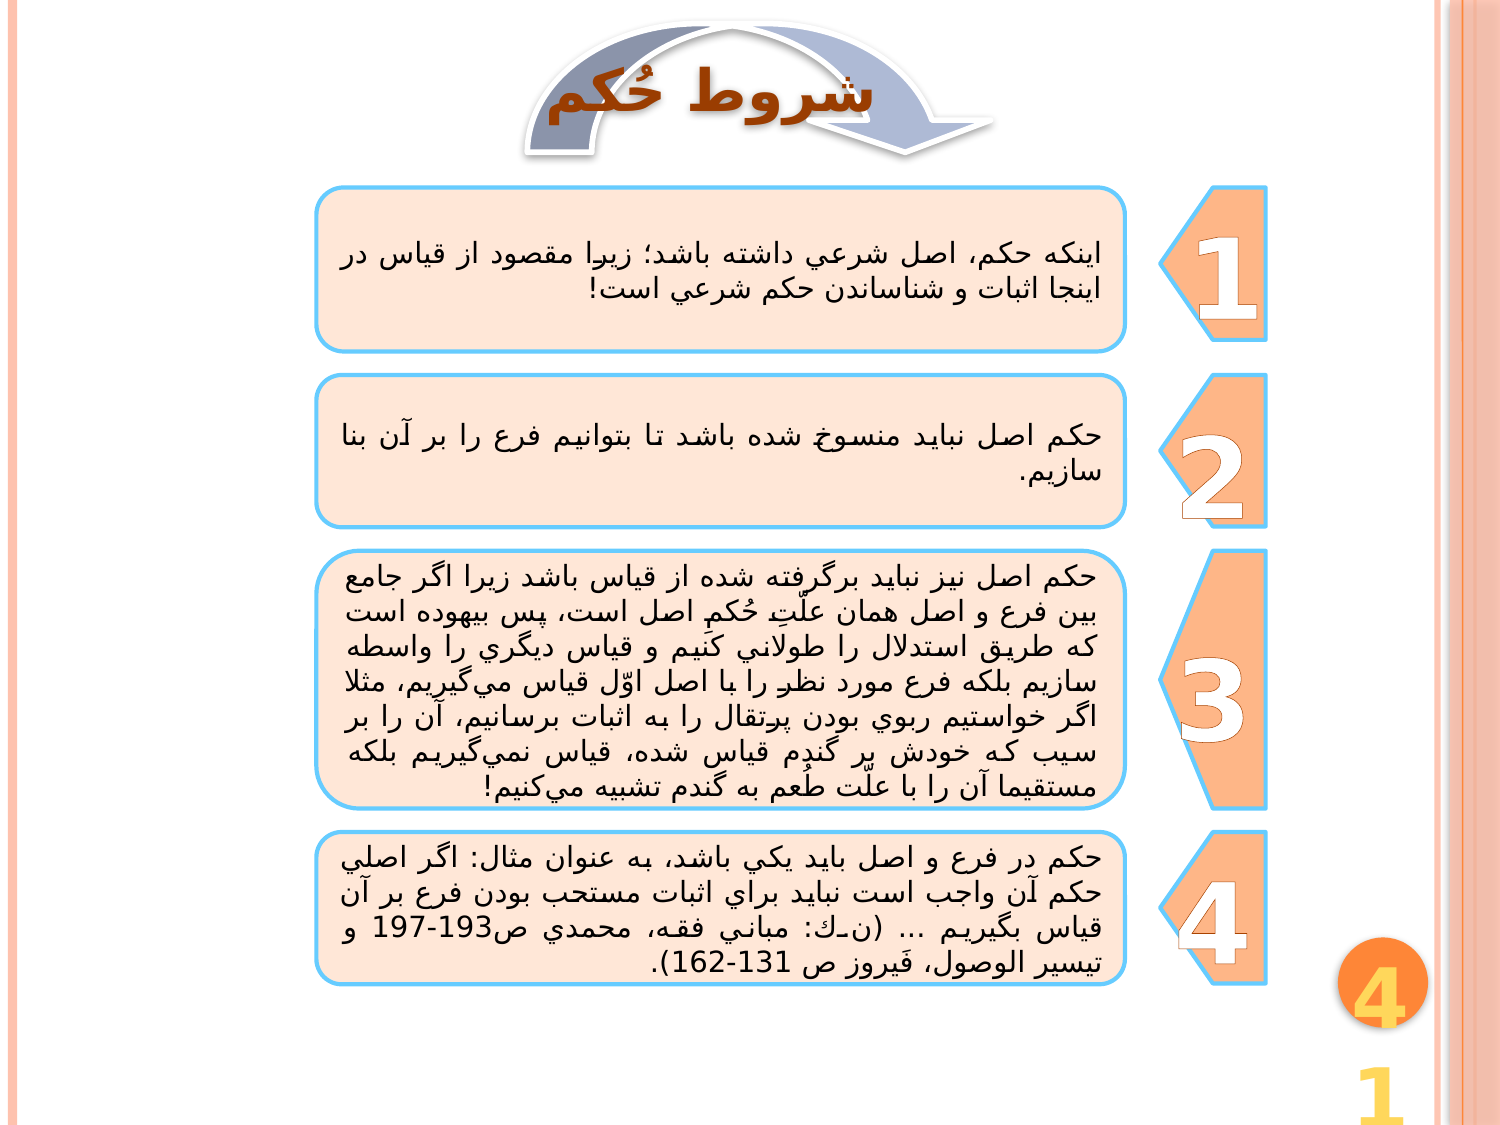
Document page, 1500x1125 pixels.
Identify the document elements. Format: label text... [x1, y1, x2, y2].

text_box حكم در فرع و اصل بايد يكي باشد، به عنوان مثال: اگر اصلي حكم آن واجب است نبايد براي اثبات مستحب بودن فرع بر آن قياس بگيريم ... (ن.ك: مباني فقه، محمدي ص193-197 و تيسير الوصول، فَيروز ص 131-162). [314, 829, 1128, 987]
text_box [1158, 549, 1268, 811]
text_box اينكه حكم، اصل شرعي داشته باشد؛ زيرا مقصود از قياس در اينجا اثبات و شناساندن حكم شرعي است! [314, 185, 1128, 354]
text_box 4 [1183, 843, 1267, 994]
text_box 3 [1183, 621, 1267, 771]
text_box [1158, 244, 1171, 284]
text_box [1202, 185, 1268, 199]
text_box 1 [1171, 199, 1280, 350]
text_box [1202, 829, 1268, 985]
text_box [1194, 372, 1268, 528]
text_box [1158, 414, 1183, 488]
text_box شروط حُكم [524, 20, 994, 156]
text_box 2 [1183, 398, 1267, 549]
text_box [1158, 871, 1183, 945]
text_box حكم اصل نيز نبايد برگرفته شده از قياس باشد زيرا اگر جامع بين فرع و اصل همان علّتِ حُكمِ اصل است، پس بيهوده است كه طريق استدلال را طولاني كنيم و قياس ديگري را واسطه سازيم بلكه فرع مورد نظر را با اصل اوّل قياس مي‌گيريم، مثلا اگر خواستيم ربوي بودن پرتقال را به اثبات برسانيم، آن را بر سيب كه خودش بر گندم قياس شده، قياس نمي‌گيريم بلكه مستقيما آن را با علّت طُعم به گندم تشبيه مي‌كنيم! [314, 548, 1128, 811]
text_box 41 [1318, 937, 1444, 1125]
text_box حكم اصل نبايد منسوخ شده باشد تا بتوانيم فرع را بر آن بنا سازيم. [314, 372, 1128, 530]
